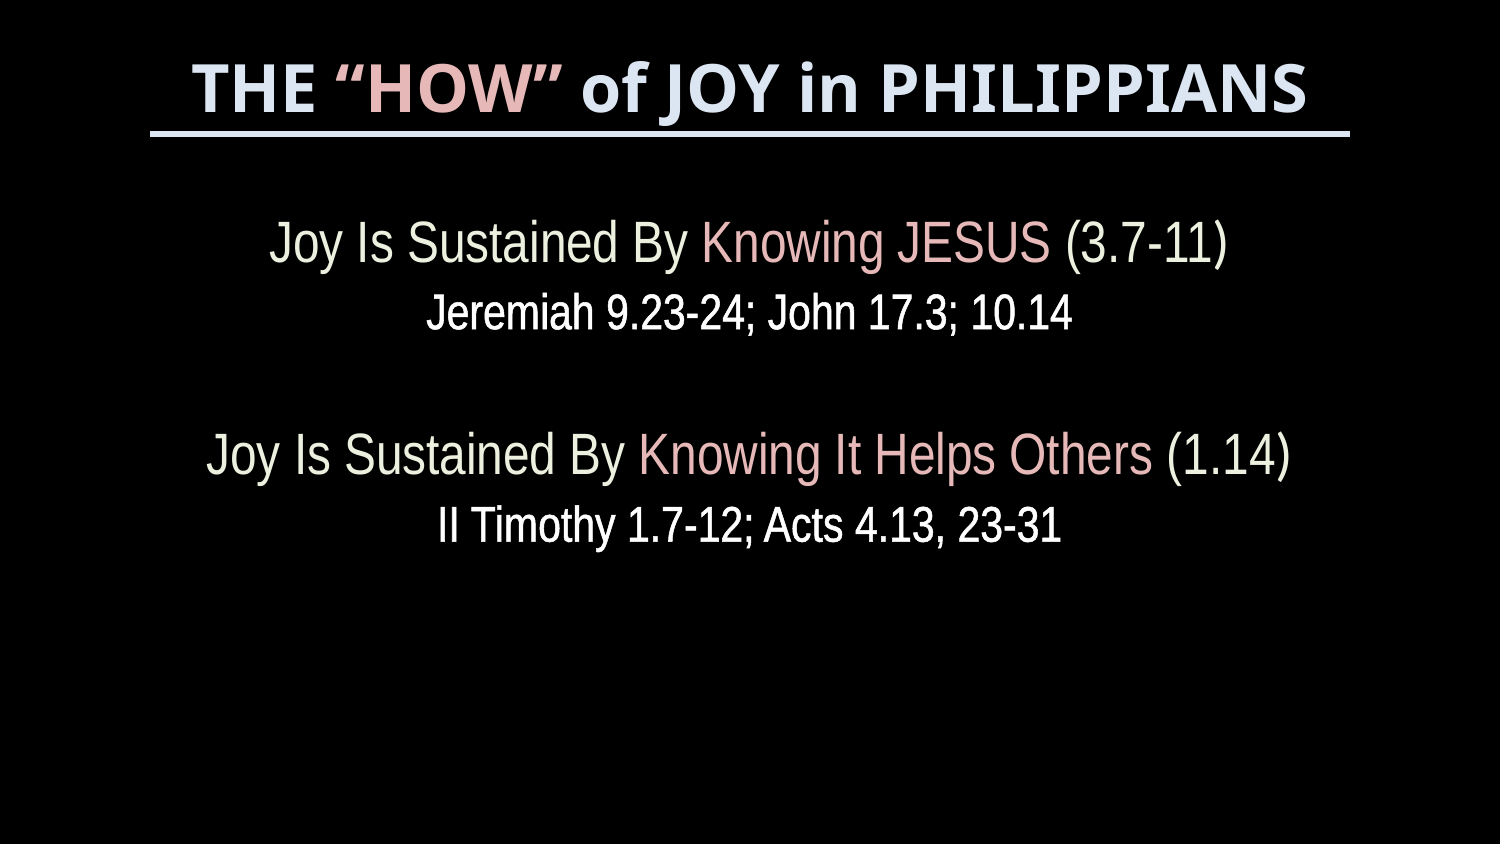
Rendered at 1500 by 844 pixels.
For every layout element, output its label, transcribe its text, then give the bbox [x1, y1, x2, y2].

text_box II Timothy 1.7-12; Acts 4.13, 23-31 [350, 484, 1150, 560]
text_box Joy Is Sustained By Knowing It Helps Others (1.14) [0, 409, 1500, 495]
text_box Jeremiah 9.23-24; John 17.3; 10.14 [350, 271, 1150, 347]
text_box THE “HOW” of JOY in PHILIPPIANS [0, 38, 1500, 134]
text_box Joy Is Sustained By Knowing JESUS (3.7-11) [0, 196, 1500, 282]
